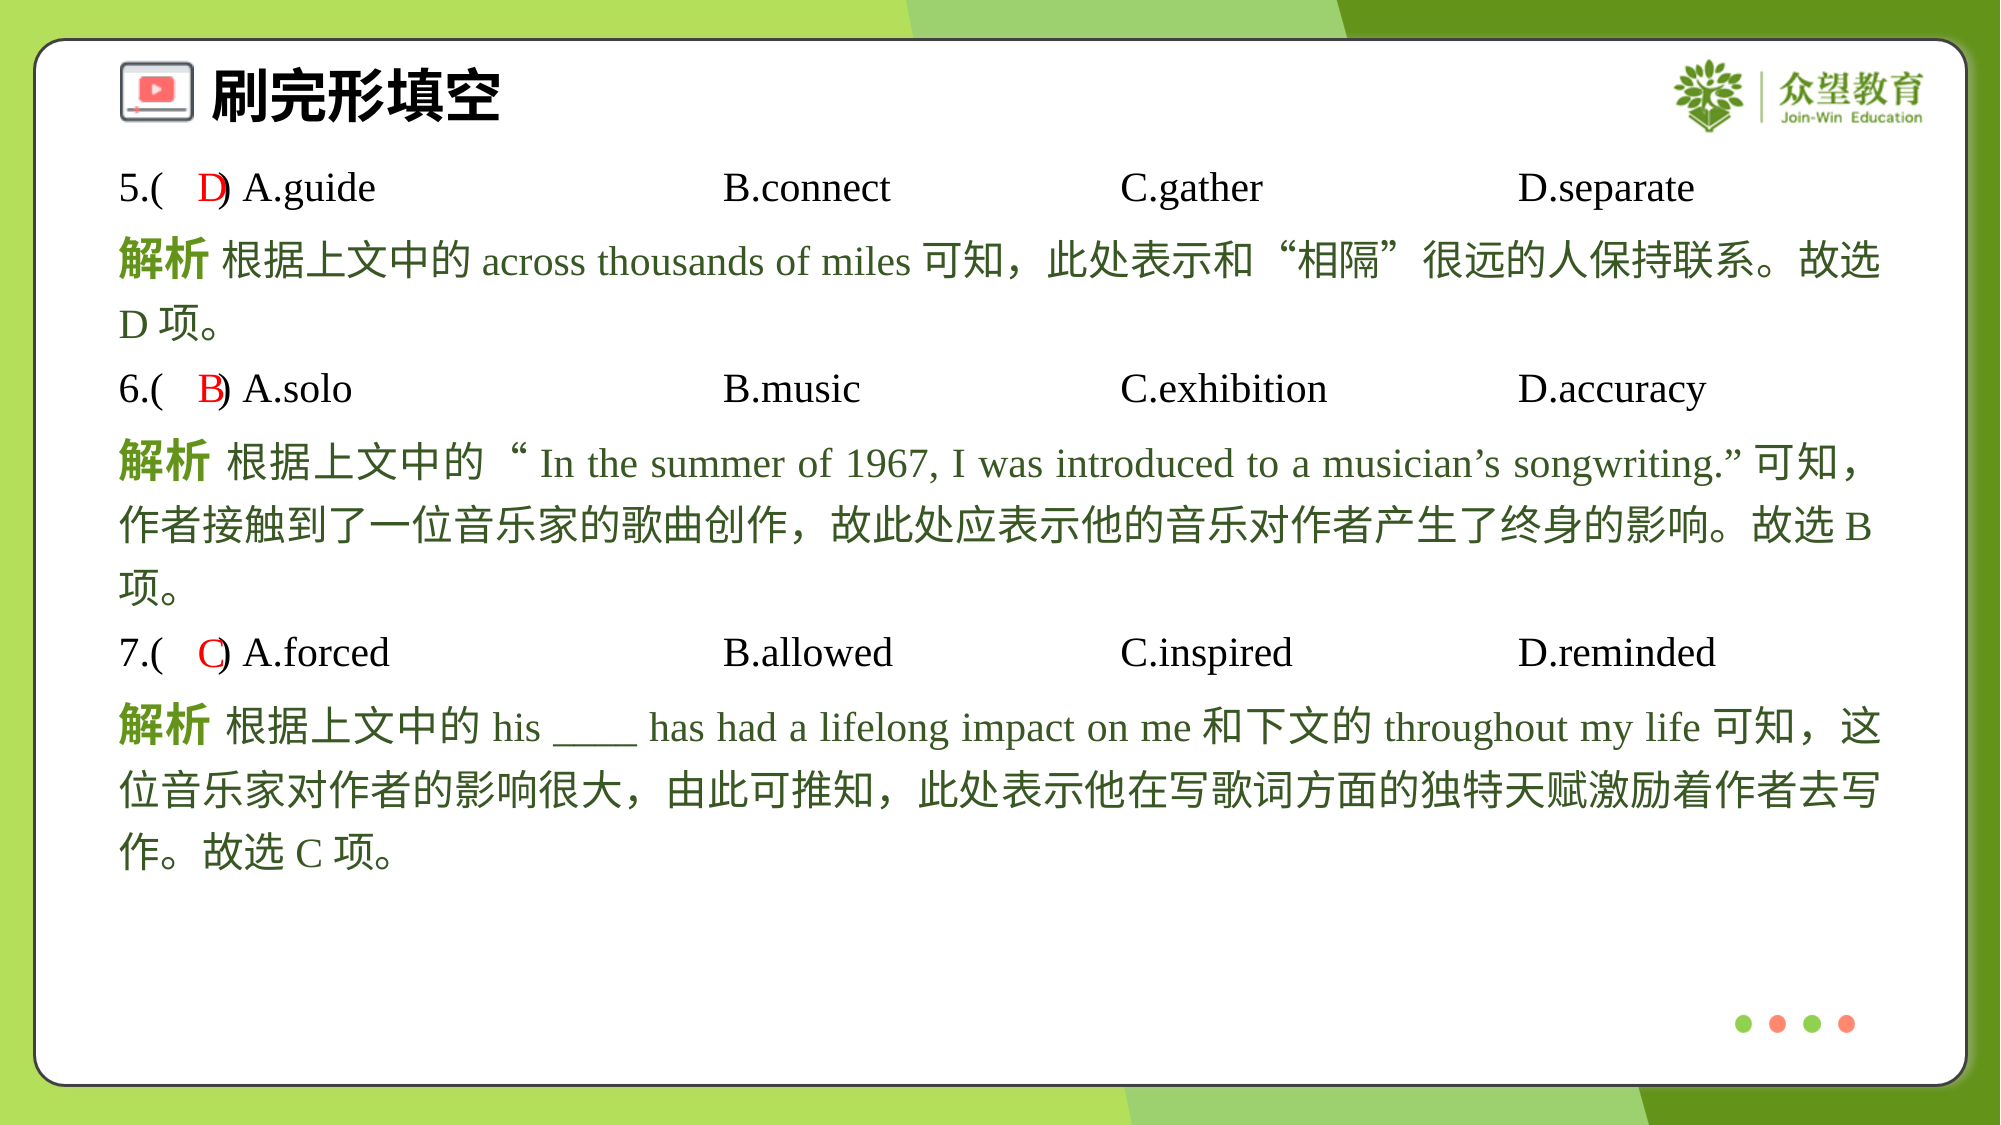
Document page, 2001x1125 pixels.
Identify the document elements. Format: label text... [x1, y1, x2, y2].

text_box 6.( ) A.solo B.music C.exhibition D.accuracy [118, 348, 192, 406]
text_box 5.( ) A.guide B.connect C.gather D.separate [118, 146, 192, 204]
text_box 解析 根据上文中的his ____ has had a lifelong impact on me和下文的throughout my life可知，这位音乐家对作者的影响很大，由此可推知，此处表示他在写歌词方面的独特天赋激励着作者去写作。故选C项。 [118, 682, 1883, 872]
text_box 7.( ) A.forced B.allowed C.inspired D.reminded [118, 612, 192, 670]
text_box 解析 根据上文中的“In the summer of 1967, I was introduced to a musician’s songwriting.”可知，作者接触到了一位音乐家的歌曲创作，故此处应表示他的音乐对作者产生了终身的影响。故选B项。 [118, 417, 1883, 607]
picture [0, 0, 2000, 1125]
text_box 5.( ) A.guide B.connect C.gather D.separate [233, 146, 1883, 204]
text_box 解析 根据上文中的across thousands of miles可知，此处表示和“相隔”很远的人保持联系。故选D项。 [118, 215, 1883, 343]
text_box 6.( ) A.solo B.music C.exhibition D.accuracy [231, 348, 1883, 406]
text_box 7.( ) A.forced B.allowed C.inspired D.reminded [231, 612, 1883, 670]
text_box B [192, 348, 231, 406]
text_box C [192, 612, 231, 671]
text_box D [192, 146, 233, 205]
